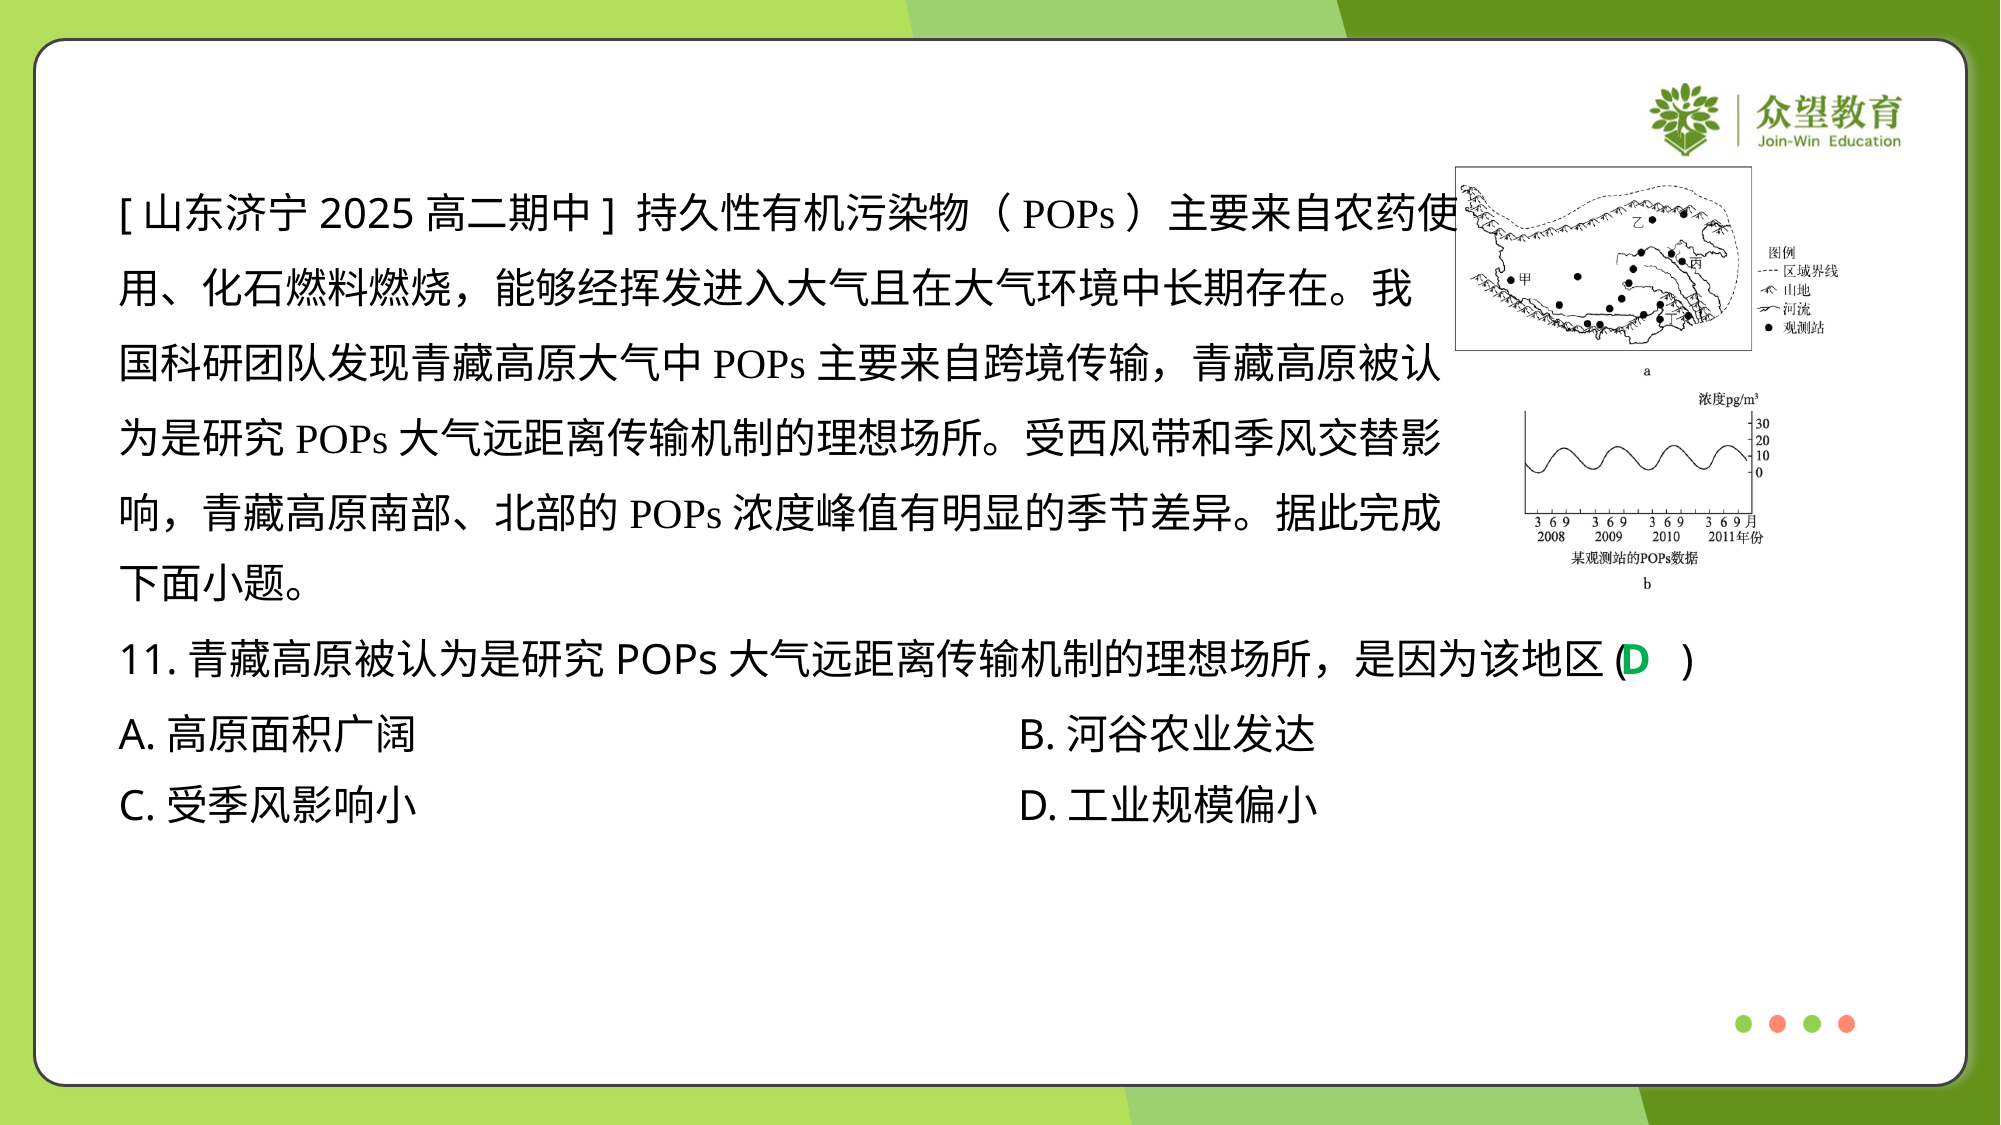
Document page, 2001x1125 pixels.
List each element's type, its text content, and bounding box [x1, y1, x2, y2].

text_box 11.青藏高原被认为是研究POPs大气远距离传输机制的理想场所，是因为该地区( ) [118, 607, 1604, 674]
text_box A.高原面积广阔 B.河谷农业发达 C.受季风影响小 D.工业规模偏小 [118, 682, 1883, 821]
text_box 11.青藏高原被认为是研究POPs大气远距离传输机制的理想场所，是因为该地区( ) [1668, 607, 1883, 674]
text_box D [1604, 607, 1668, 675]
text_box [山东济宁2025高二期中] 持久性有机污染物（POPs）主要来自农药使 用、化石燃料燃烧，能够经挥发进入大气且在大气环境中长期存在。我 国科研团队发现青藏高原大气中POPs主要来自跨境传输，青藏高原被认 为是研究POPs大气远距离传输机制的理想场所。受西风带和季风交替影 响，青藏高原南部、北部的POPs浓度峰值有明显的季节差异。据此完成 下面小题。 [118, 161, 1428, 600]
picture [0, 0, 2000, 1125]
